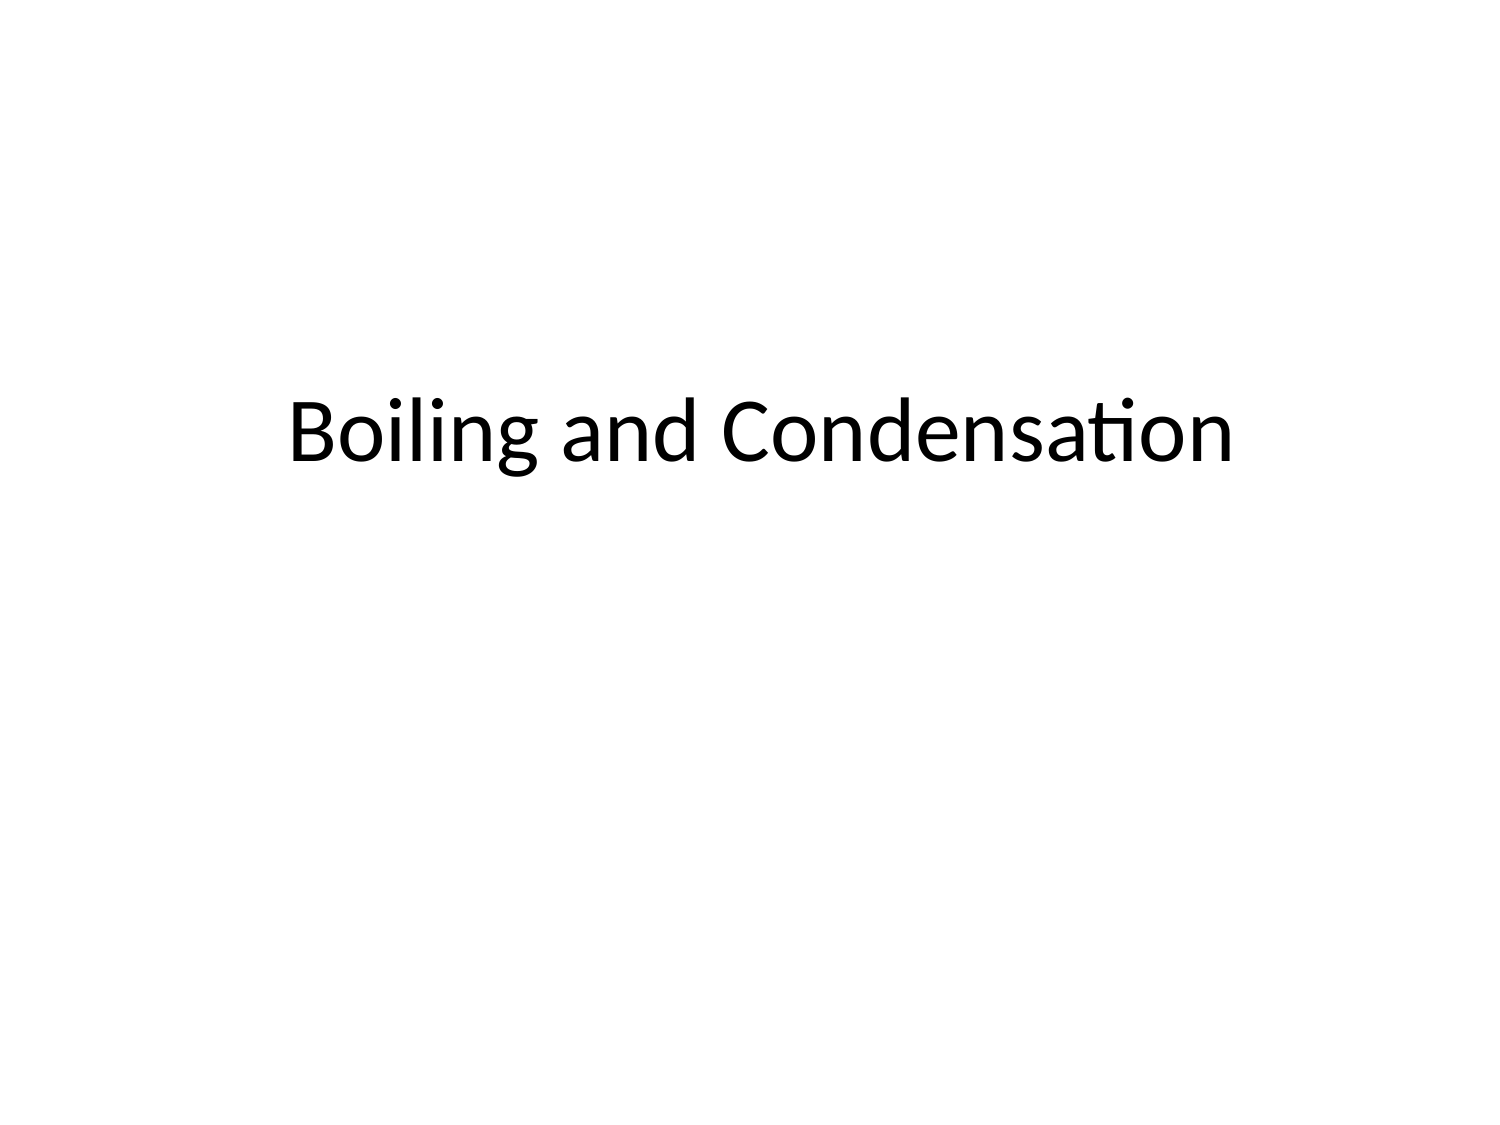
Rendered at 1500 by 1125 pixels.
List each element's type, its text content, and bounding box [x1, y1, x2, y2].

text_box Boiling and Condensation [124, 362, 1400, 550]
